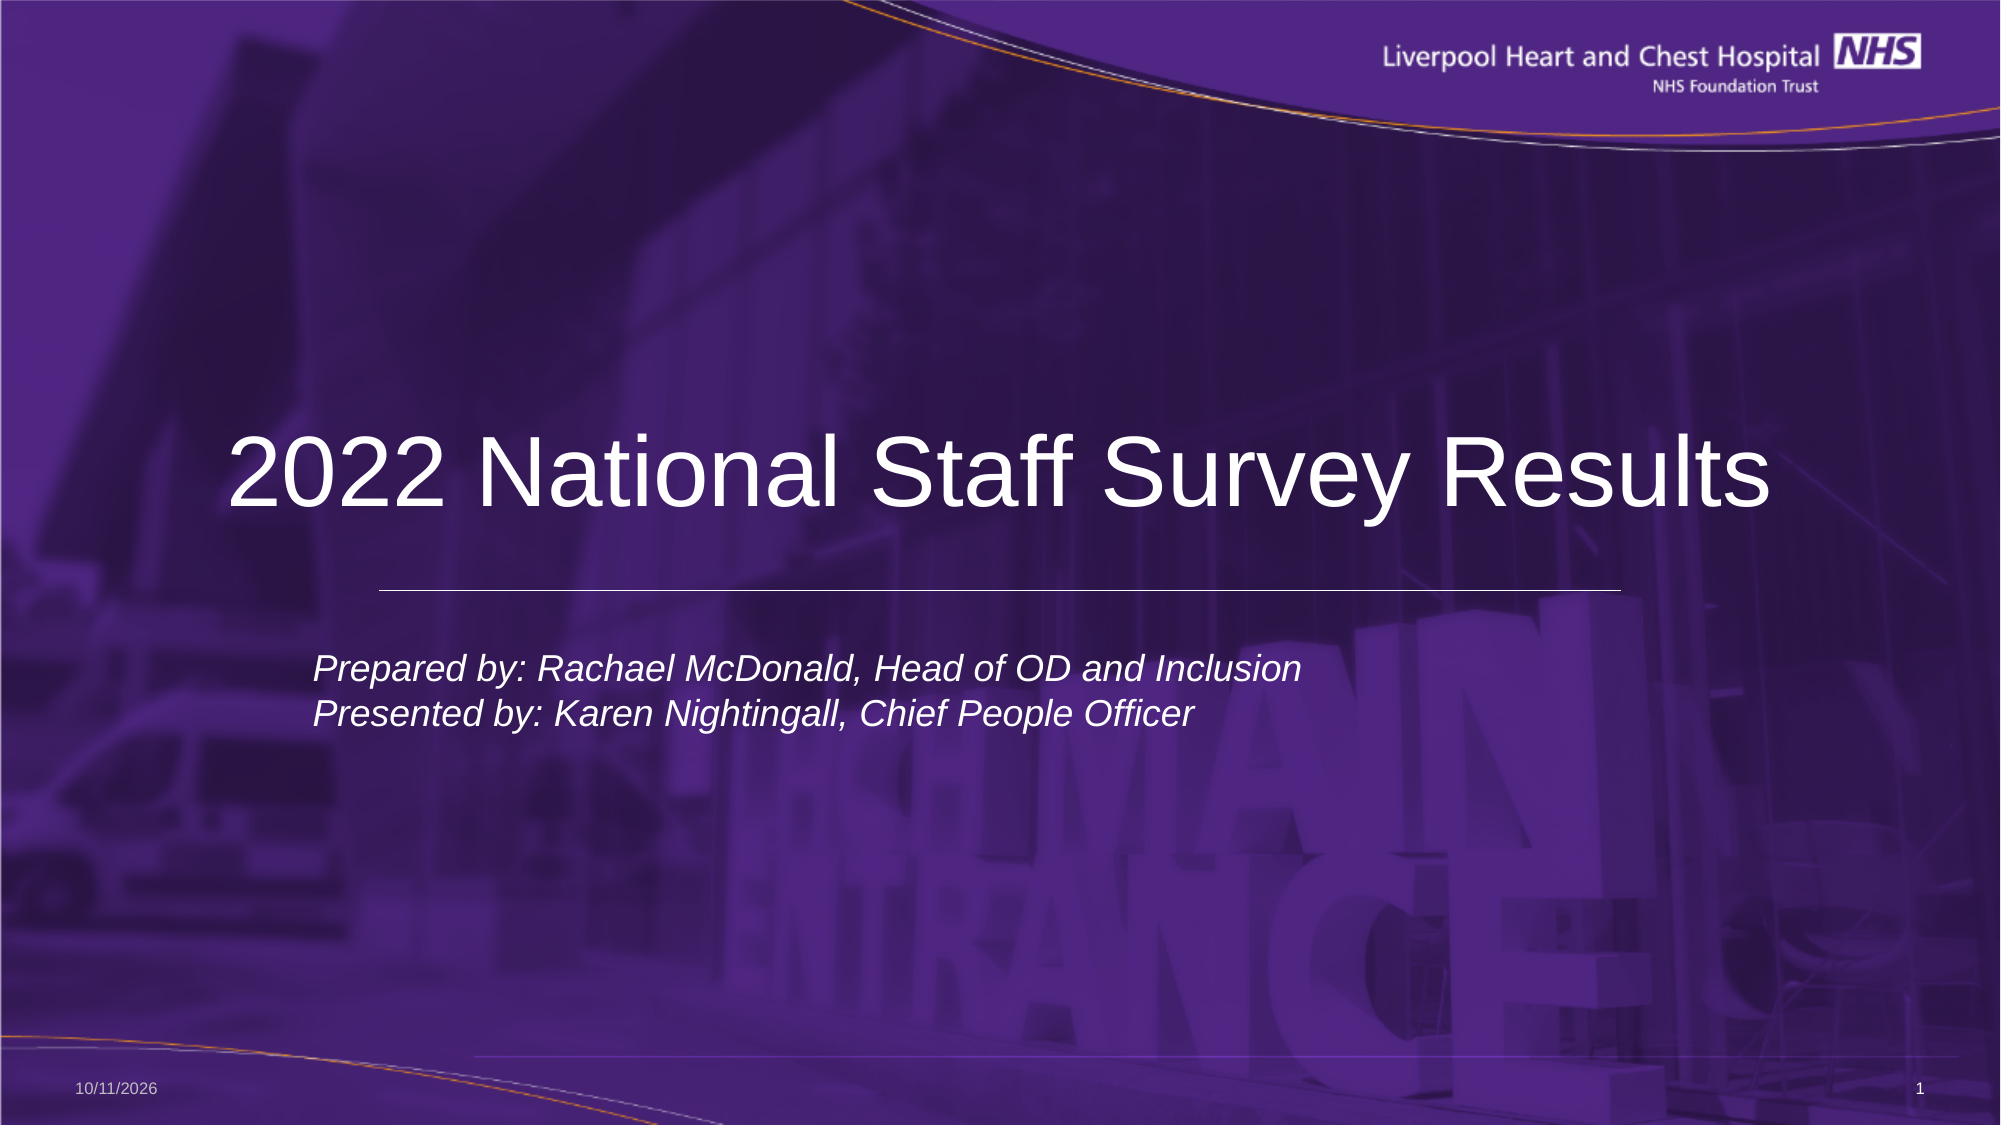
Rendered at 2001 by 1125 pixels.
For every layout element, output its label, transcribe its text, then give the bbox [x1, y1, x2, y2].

text_box Prepared by: Rachael McDonald, Head of OD and Inclusion Presented by: Karen Nightingall, Chief People Officer [297, 636, 1408, 742]
picture [0, 0, 2001, 1125]
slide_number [60, 1058, 511, 1118]
title 2022 National Staff Survey Results [139, 488, 1861, 626]
slide_number 1 [1489, 1058, 1940, 1118]
